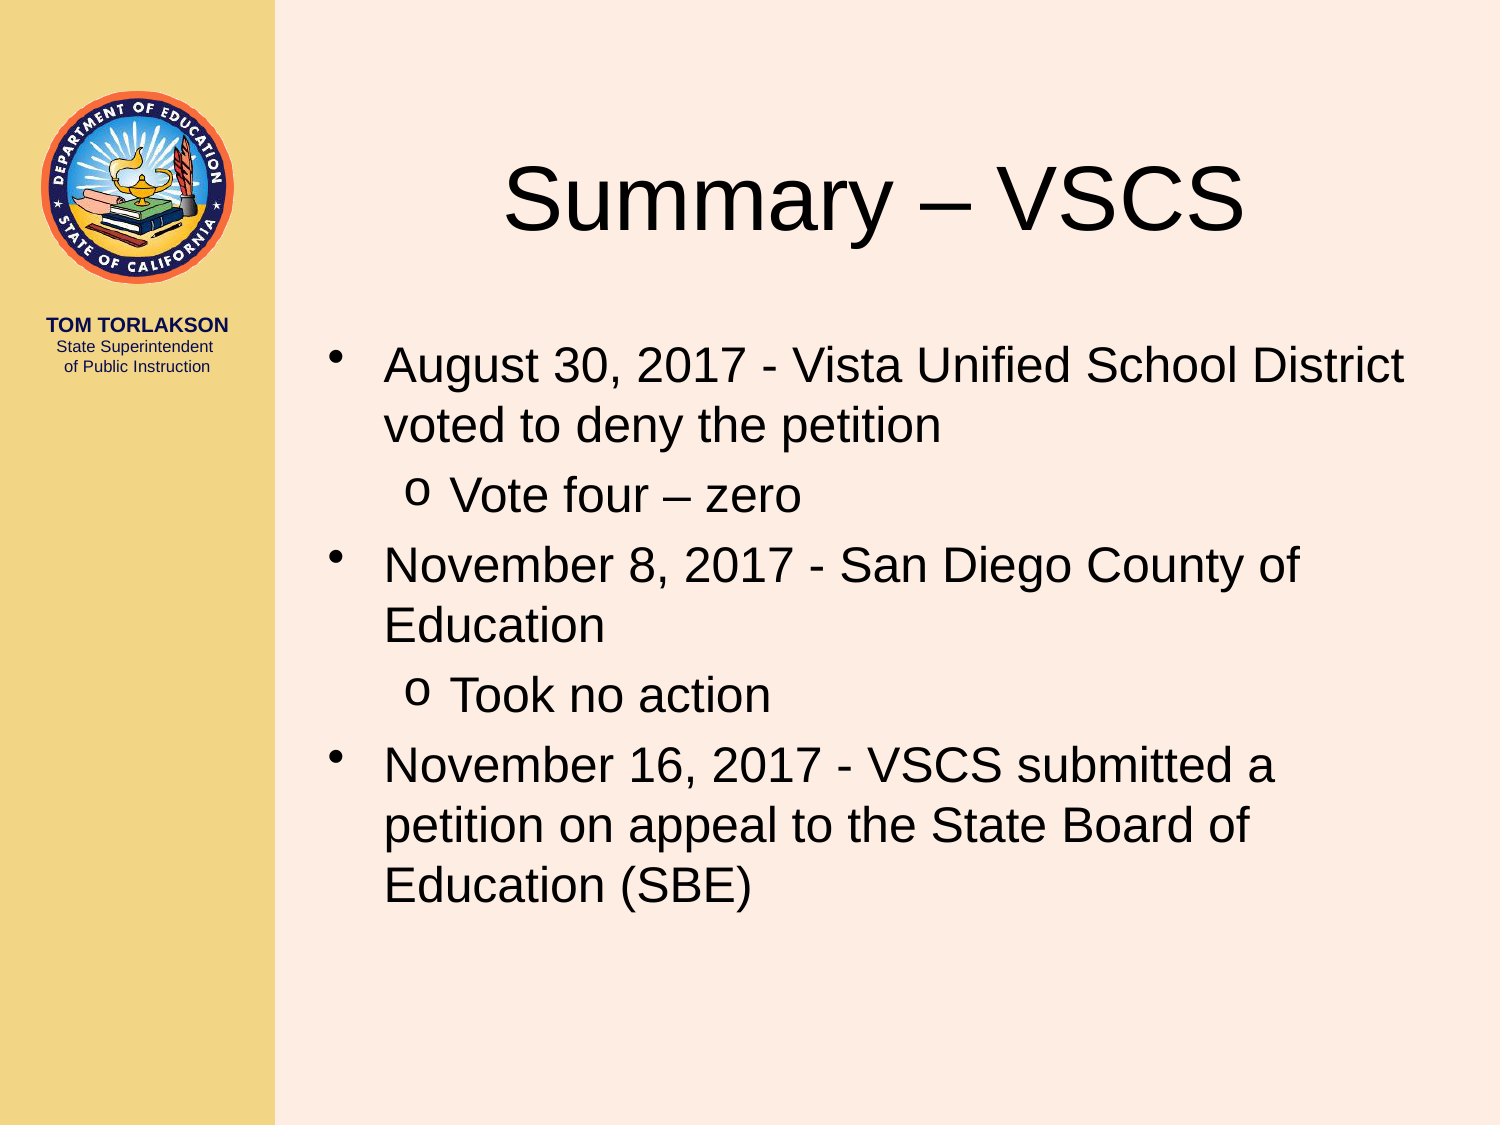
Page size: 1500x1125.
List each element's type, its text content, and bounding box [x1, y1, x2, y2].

picture [24, 74, 250, 300]
list August 30, 2017 - Vista Unified School District voted to deny the petition Vote four – zero November 8, 2017 - San Diego County of Education Took no action November 16, 2017 - VSCS submitted a petition on appeal to the State Board of Education (SBE) [312, 324, 1438, 1000]
title Summary – VSCS [312, 99, 1438, 288]
